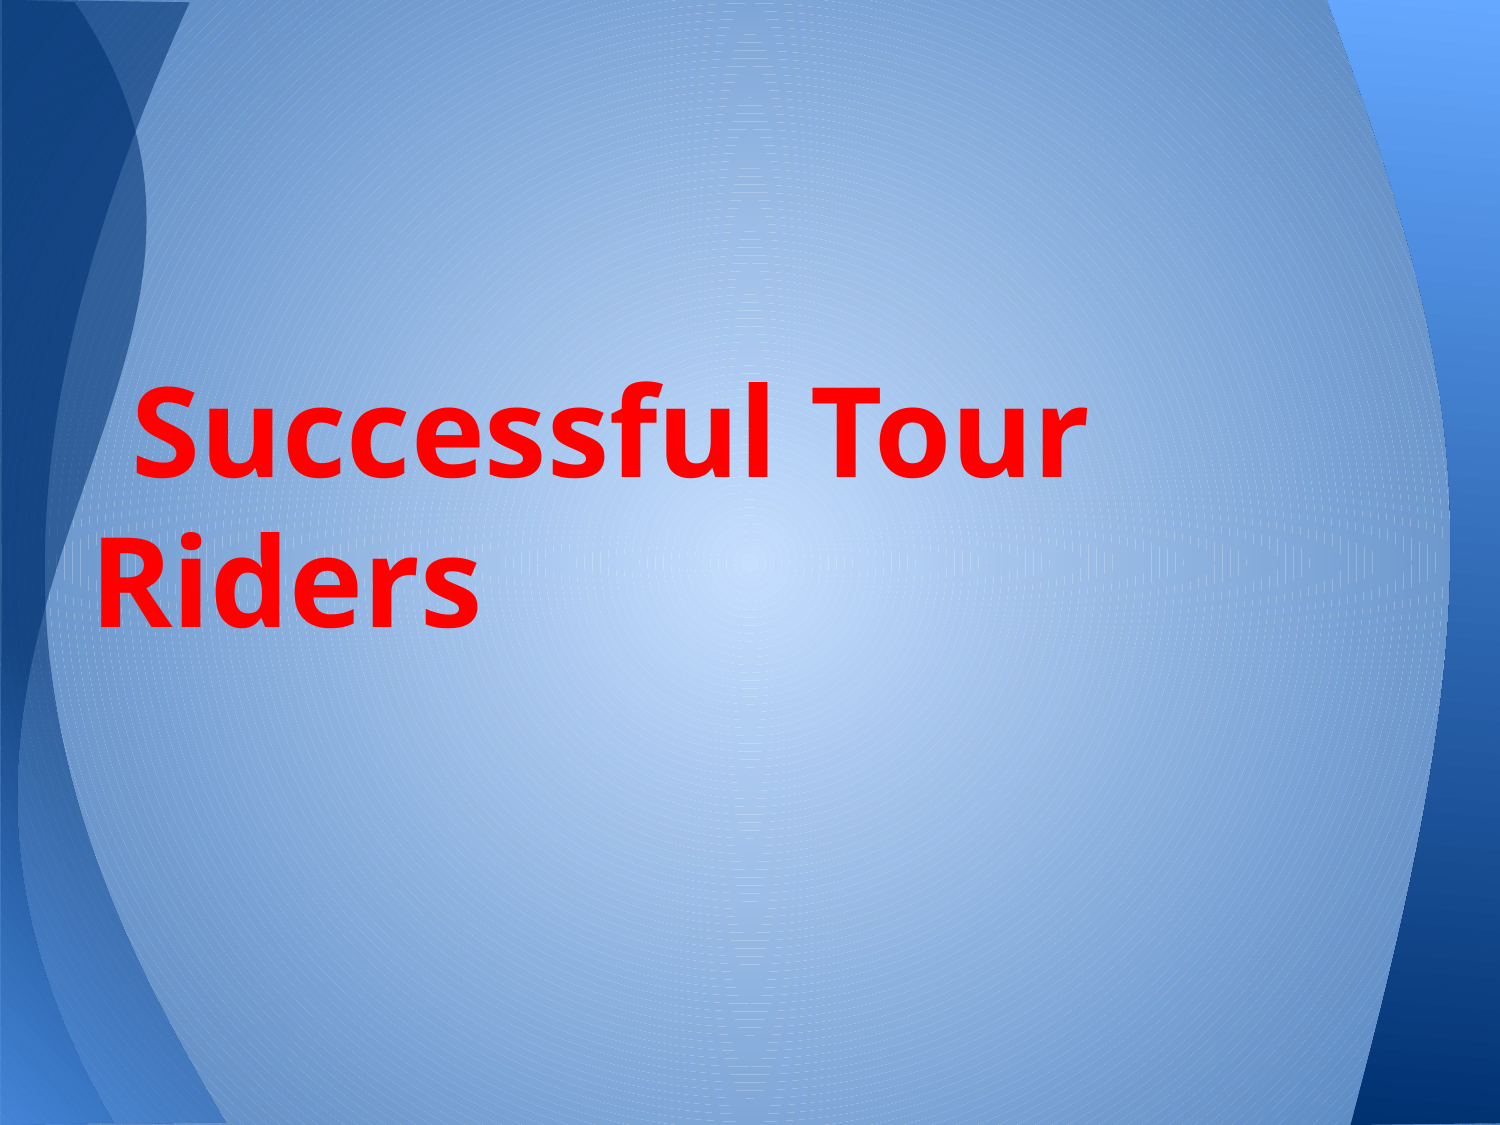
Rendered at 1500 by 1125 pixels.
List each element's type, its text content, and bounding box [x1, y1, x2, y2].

title Successful Tour Riders [75, 442, 1425, 668]
